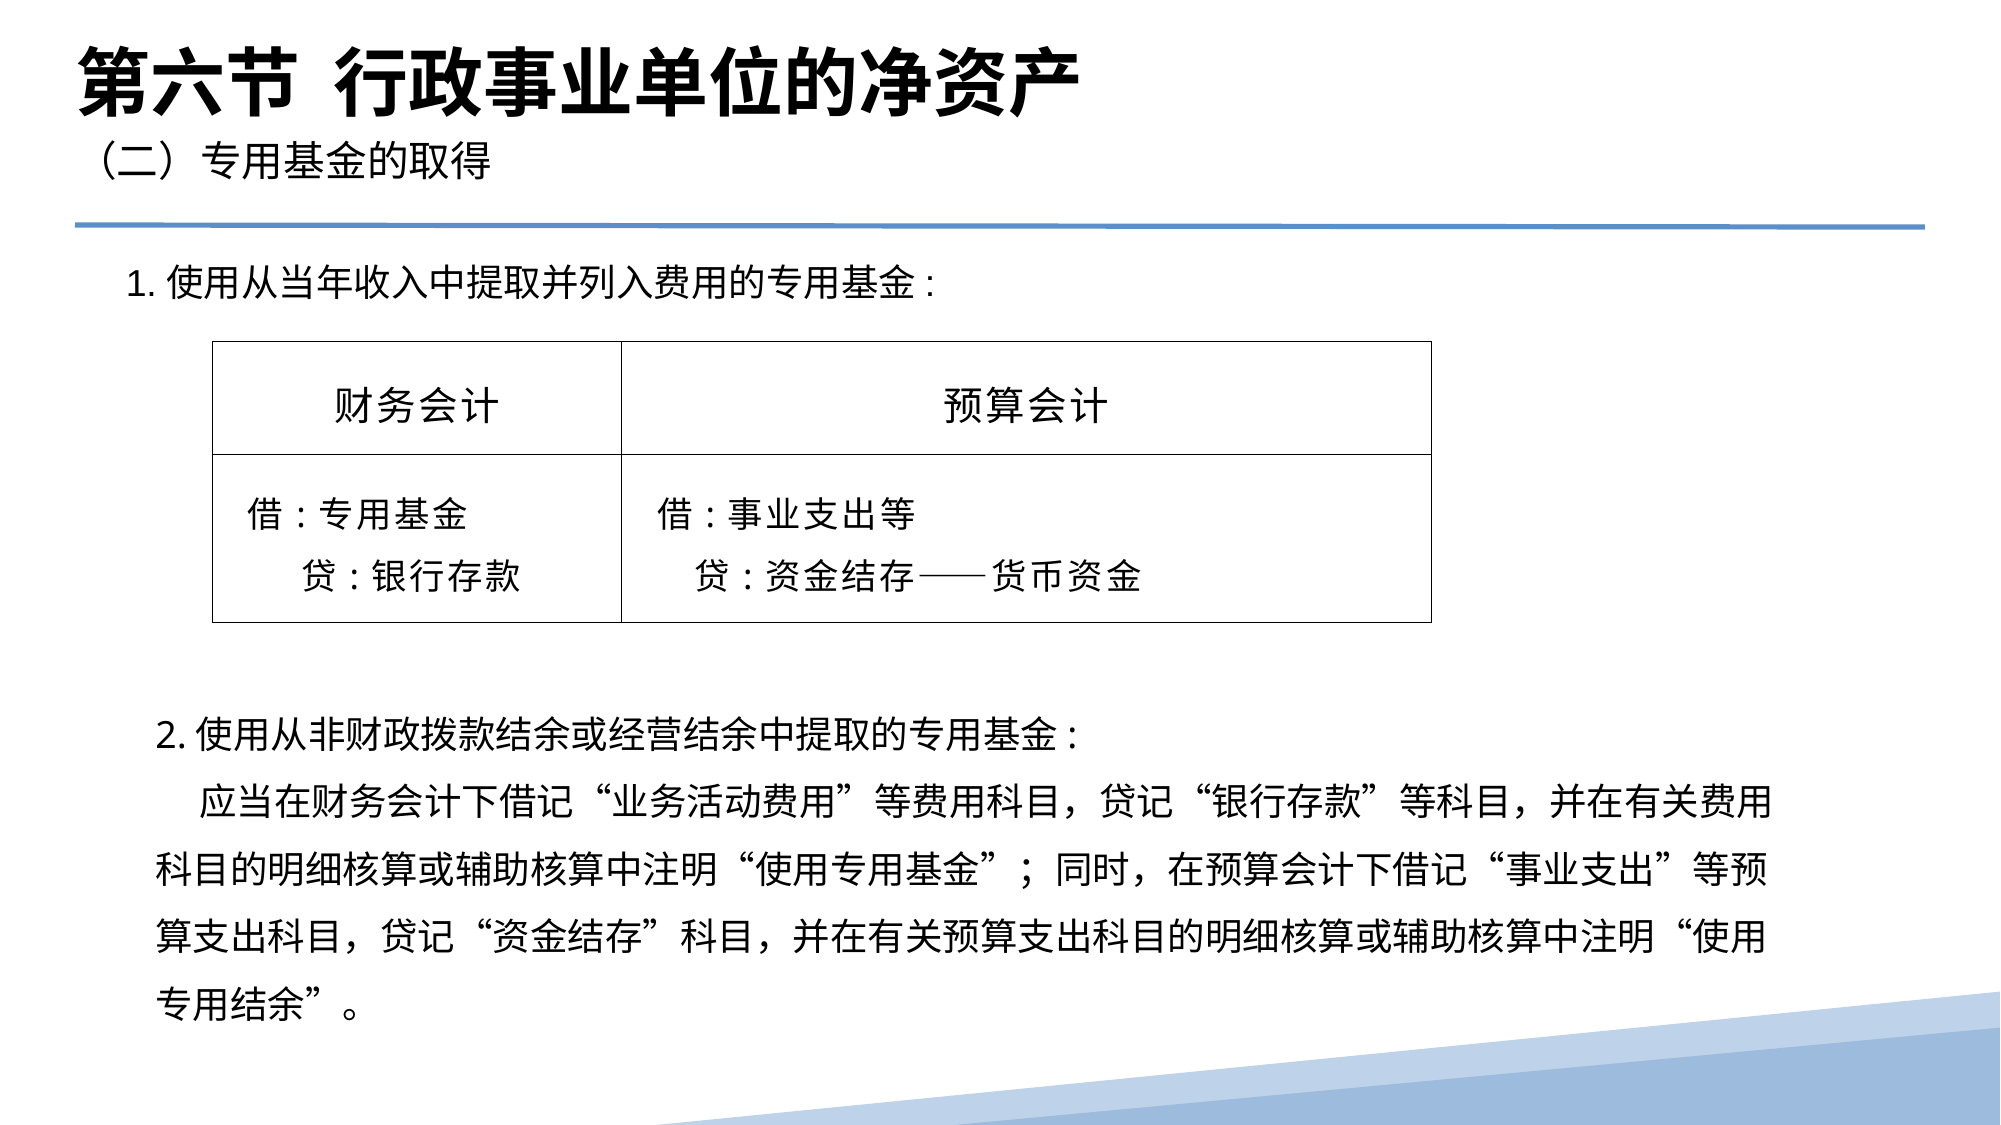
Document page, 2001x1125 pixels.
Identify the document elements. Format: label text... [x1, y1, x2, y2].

text_box 第六节 行政事业单位的净资产 [75, 24, 1925, 124]
table_cell 借:专用基金 贷:银行存款 [213, 455, 621, 622]
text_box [74, 224, 1925, 228]
text_box （二）专用基金的取得 [75, 124, 1925, 200]
table_header 预算会计 [622, 342, 1431, 454]
text_box 2.使用从非财政拨款结余或经营结余中提取的专用基金: 应当在财务会计下借记“业务活动费用”等费用科目，贷记“银行存款”等科目，并在有关费用科目的明细核算或辅助核算中注明“使用专用基金”；同时，在预算会计下借记“事业支出”等预算支出科目，贷记“资金结存”科目，并在有关预算支出科目的明细核算或辅助核算中注明“使用专用结余”。 [140, 680, 1804, 1006]
table_header 财务会计 [213, 342, 621, 454]
table_cell 借:事业支出等 贷:资金结存——货币资金 [622, 455, 1431, 622]
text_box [656, 991, 2000, 1125]
text_box 1.使用从当年收入中提取并列入费用的专用基金: [111, 252, 1586, 343]
